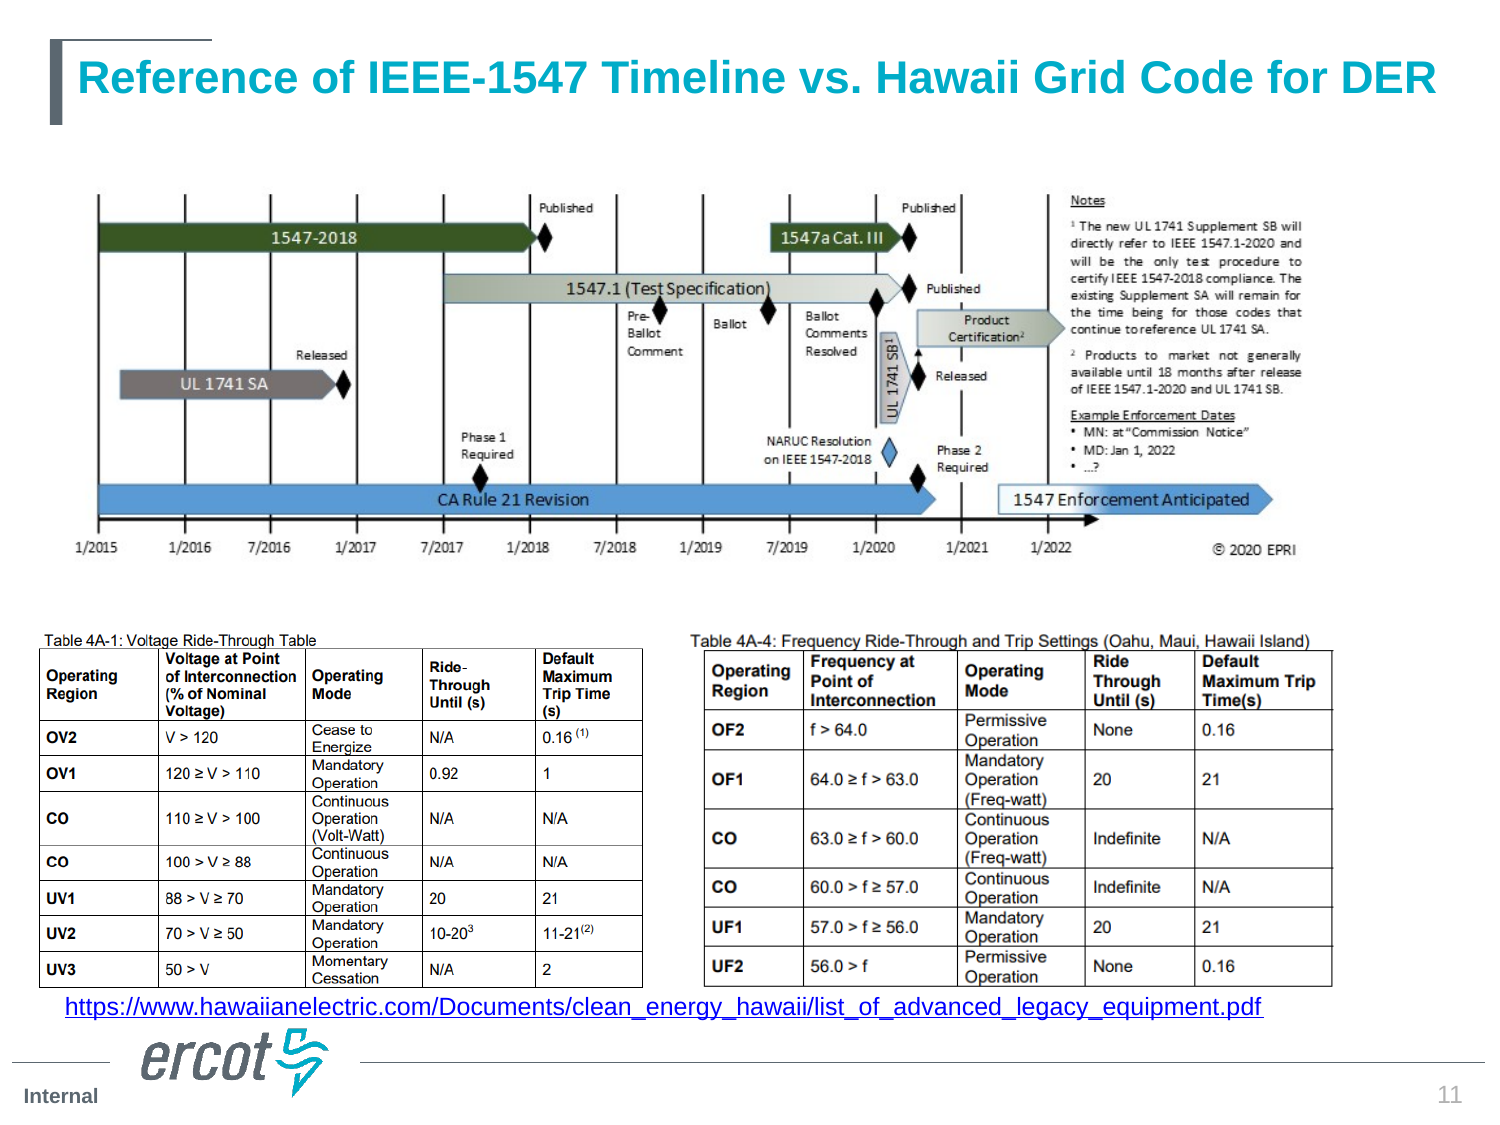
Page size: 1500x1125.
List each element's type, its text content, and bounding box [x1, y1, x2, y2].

picture [137, 1028, 332, 1100]
title Reference of IEEE-1547 Timeline vs. Hawaii Grid Code for DER [62, 39, 1475, 125]
picture [687, 629, 1344, 990]
slide_number 11 [1412, 1076, 1488, 1112]
picture [62, 180, 1410, 593]
picture [24, 629, 657, 1004]
text_box https://www.hawaiianelectric.com/Documents/clean_energy_hawaii/list_of_advanced_legacy_equipment.pdf [50, 983, 1500, 1028]
